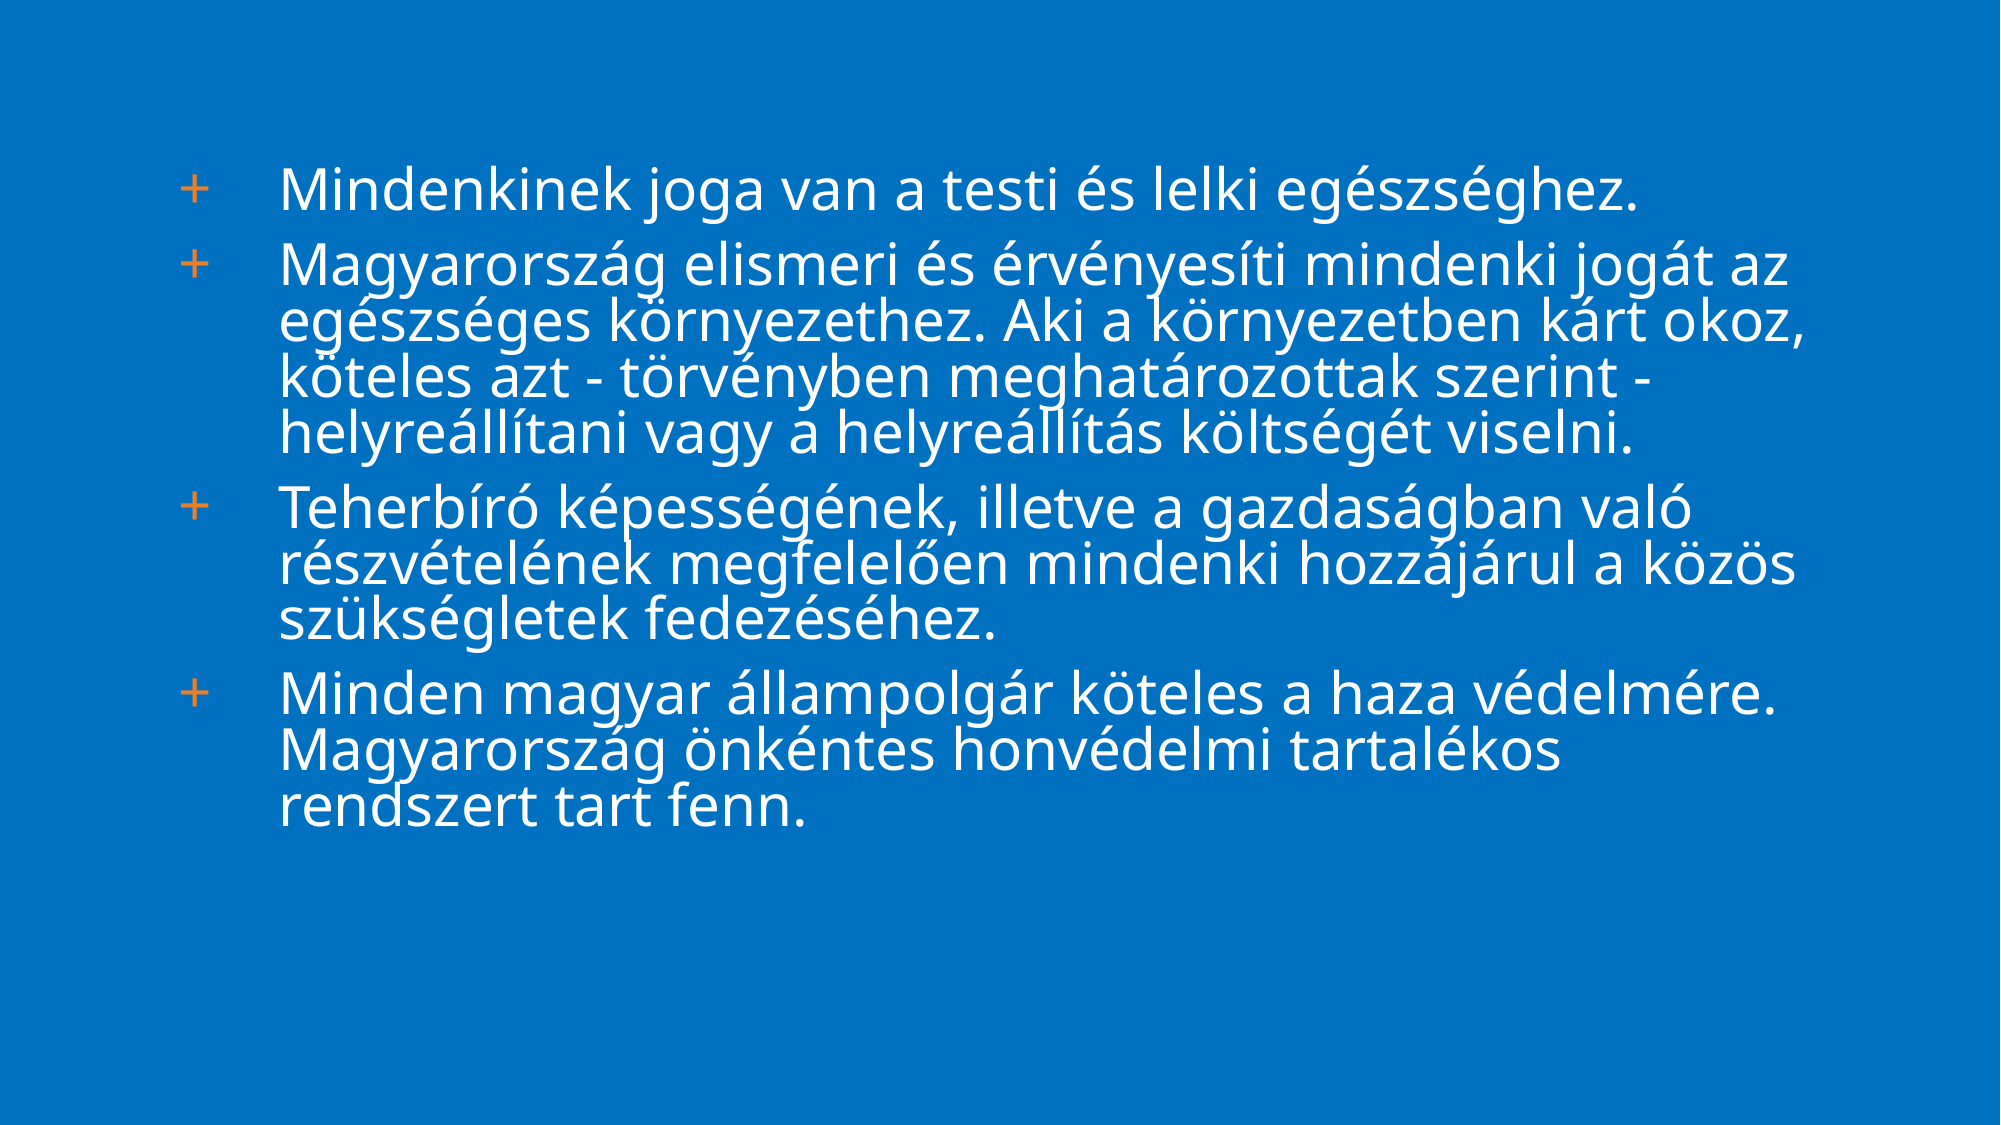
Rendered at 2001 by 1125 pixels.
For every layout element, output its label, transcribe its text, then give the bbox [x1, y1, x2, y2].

list Mindenkinek joga van a testi és lelki egészséghez. Magyarország elismeri és érvényesíti mindenki jogát az egészséges környezethez. Aki a környezetben kárt okoz, köteles azt - törvényben meghatározottak szerint - helyreállítani vagy a helyreállítás költségét viselni. Teherbíró képességének, illetve a gazdaságban való részvételének megfelelően mindenki hozzájárul a közös szükségletek fedezéséhez. Minden magyar állampolgár köteles a haza védelmére. Magyarország önkéntes honvédelmi tartalékos rendszert tart fenn. [163, 158, 1850, 1071]
